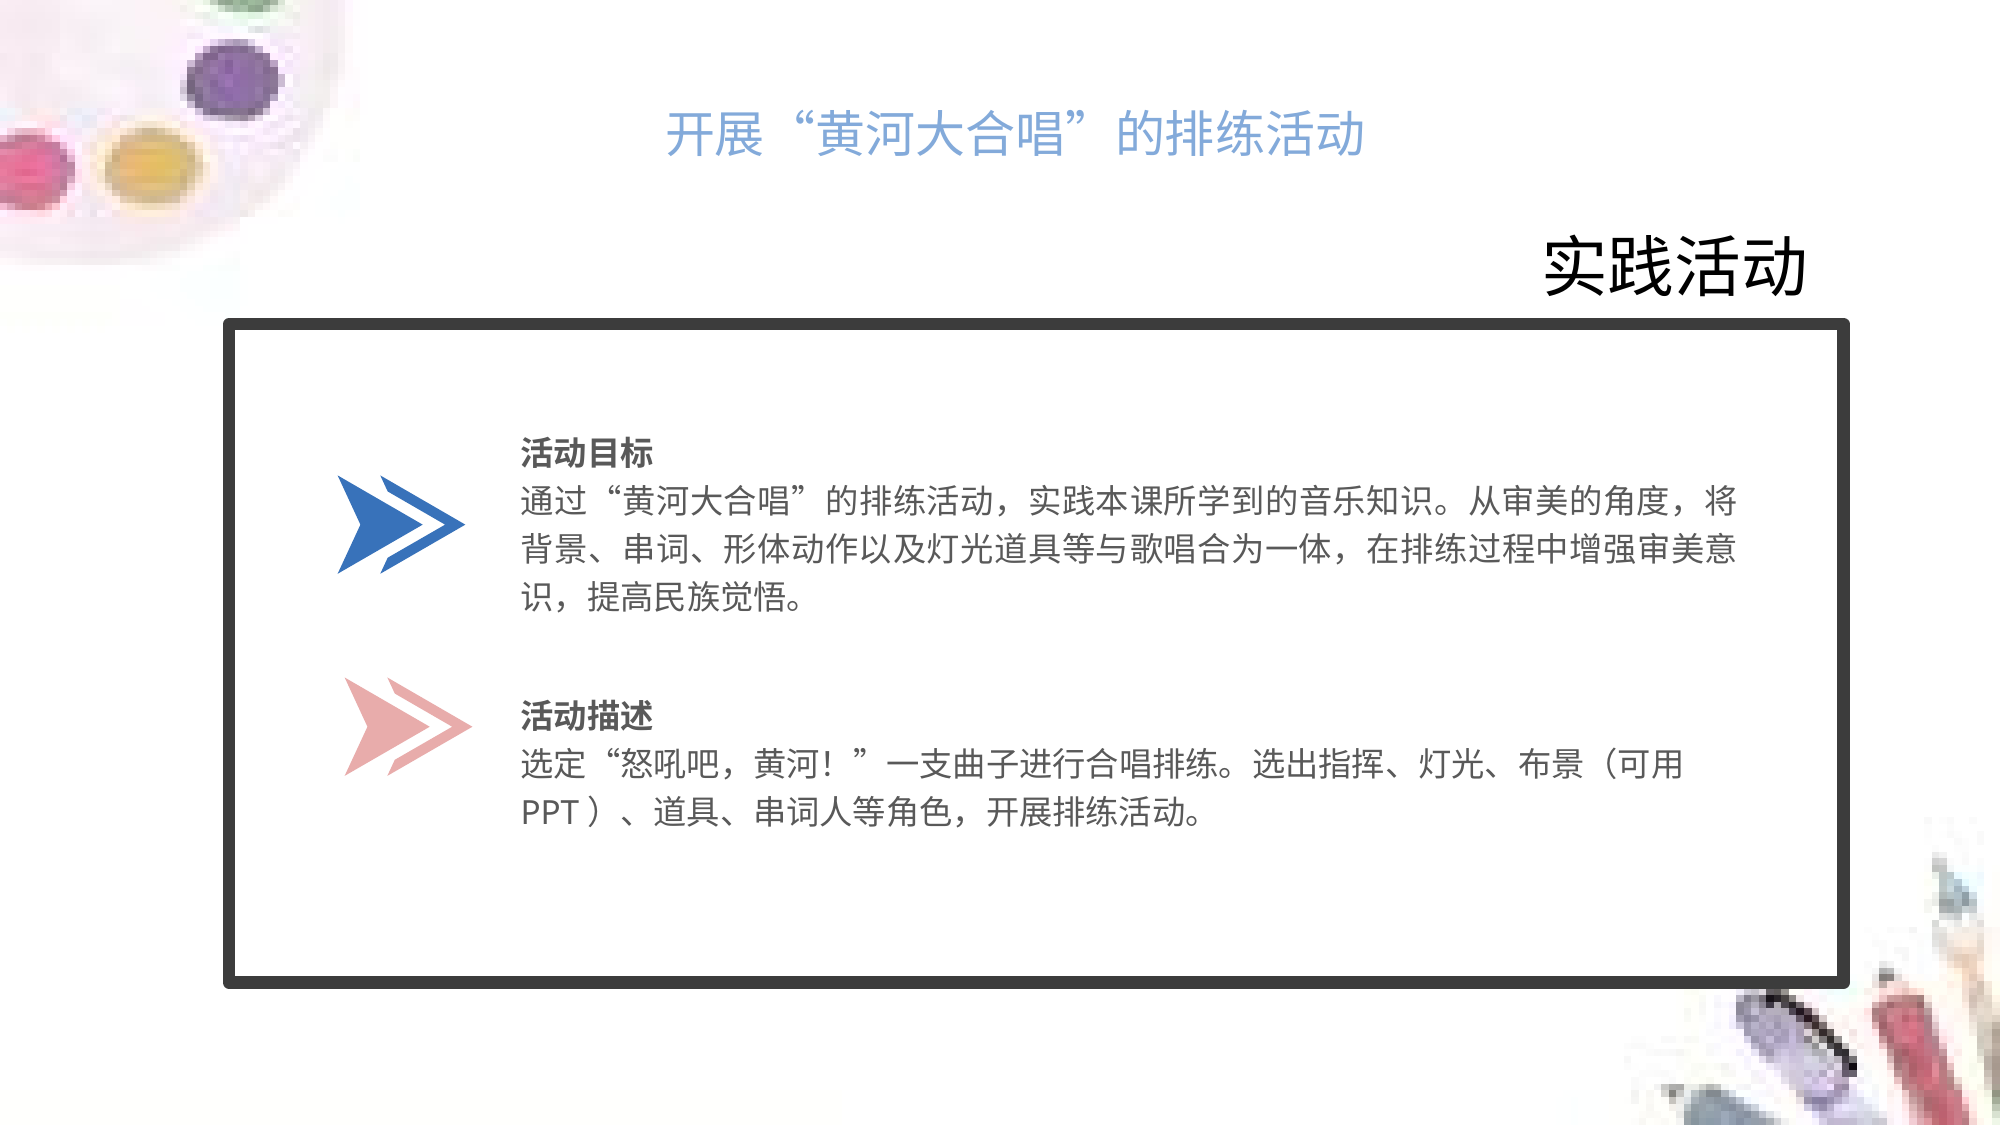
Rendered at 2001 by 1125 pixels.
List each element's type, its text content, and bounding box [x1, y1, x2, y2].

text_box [337, 475, 466, 575]
text_box 开展“黄河大合唱”的排练活动 [567, 95, 1463, 171]
text_box 活动目标 通过“黄河大合唱”的排练活动，实践本课所学到的音乐知识。从审美的角度，将背景、串词、形体动作以及灯光道具等与歌唱合为一体，在排练过程中增强审美意识，提高民族觉悟。 [517, 421, 1742, 620]
text_box 活动描述 选定“怒吼吧，黄河！”一支曲子进行合唱排练。选出指挥、灯光、布景（可用 PPT）、道具、串词人等角色，开展排练活动。 [517, 684, 1783, 835]
text_box [227, 322, 1846, 985]
text_box 实践活动 [1526, 217, 1871, 313]
picture [0, 0, 2000, 1125]
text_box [344, 677, 473, 777]
